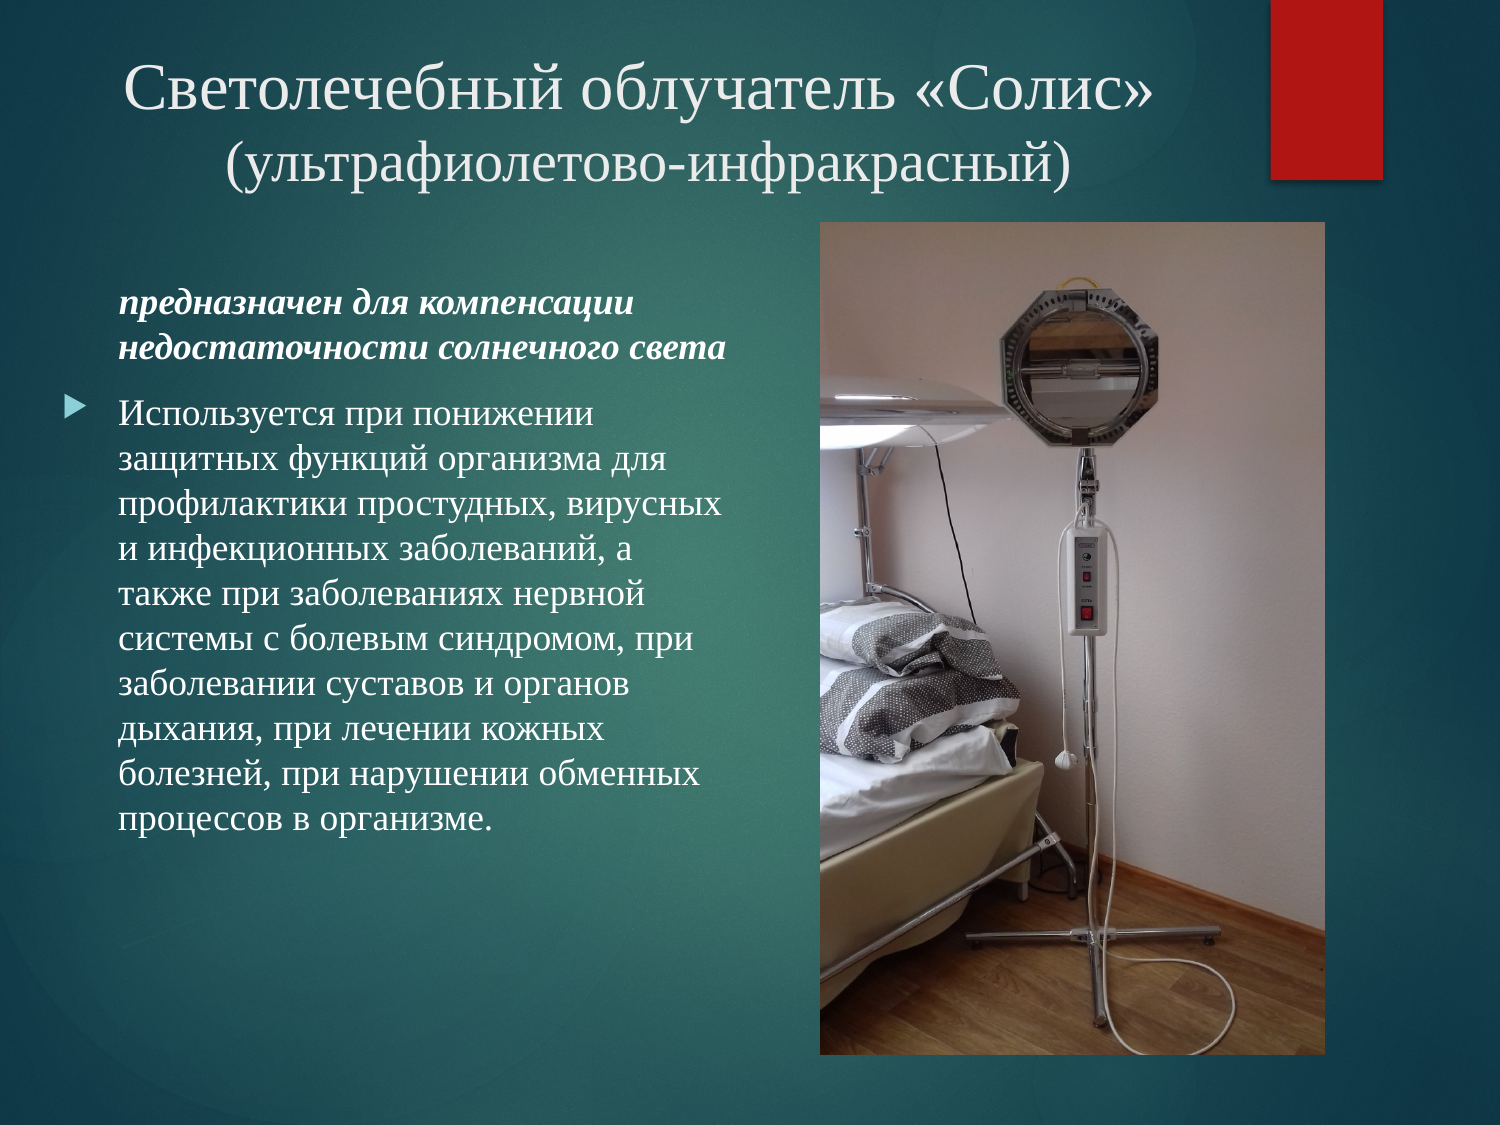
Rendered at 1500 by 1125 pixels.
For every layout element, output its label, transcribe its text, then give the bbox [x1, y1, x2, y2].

list предназначен для компенсации недостаточности солнечного света Используется при понижении защитных функций организма для профилактики простудных, вирусных и инфекционных заболеваний, а также при заболеваниях нервной системы с болевым синдромом, при заболевании суставов и органов дыхания, при лечении кожных болезней, при нарушении обменных процессов в организме. [46, 269, 746, 973]
title Светолечебный облучатель «Солис» (ультрафиолетово-инфракрасный) [70, 35, 1228, 265]
picture [820, 222, 1325, 1055]
